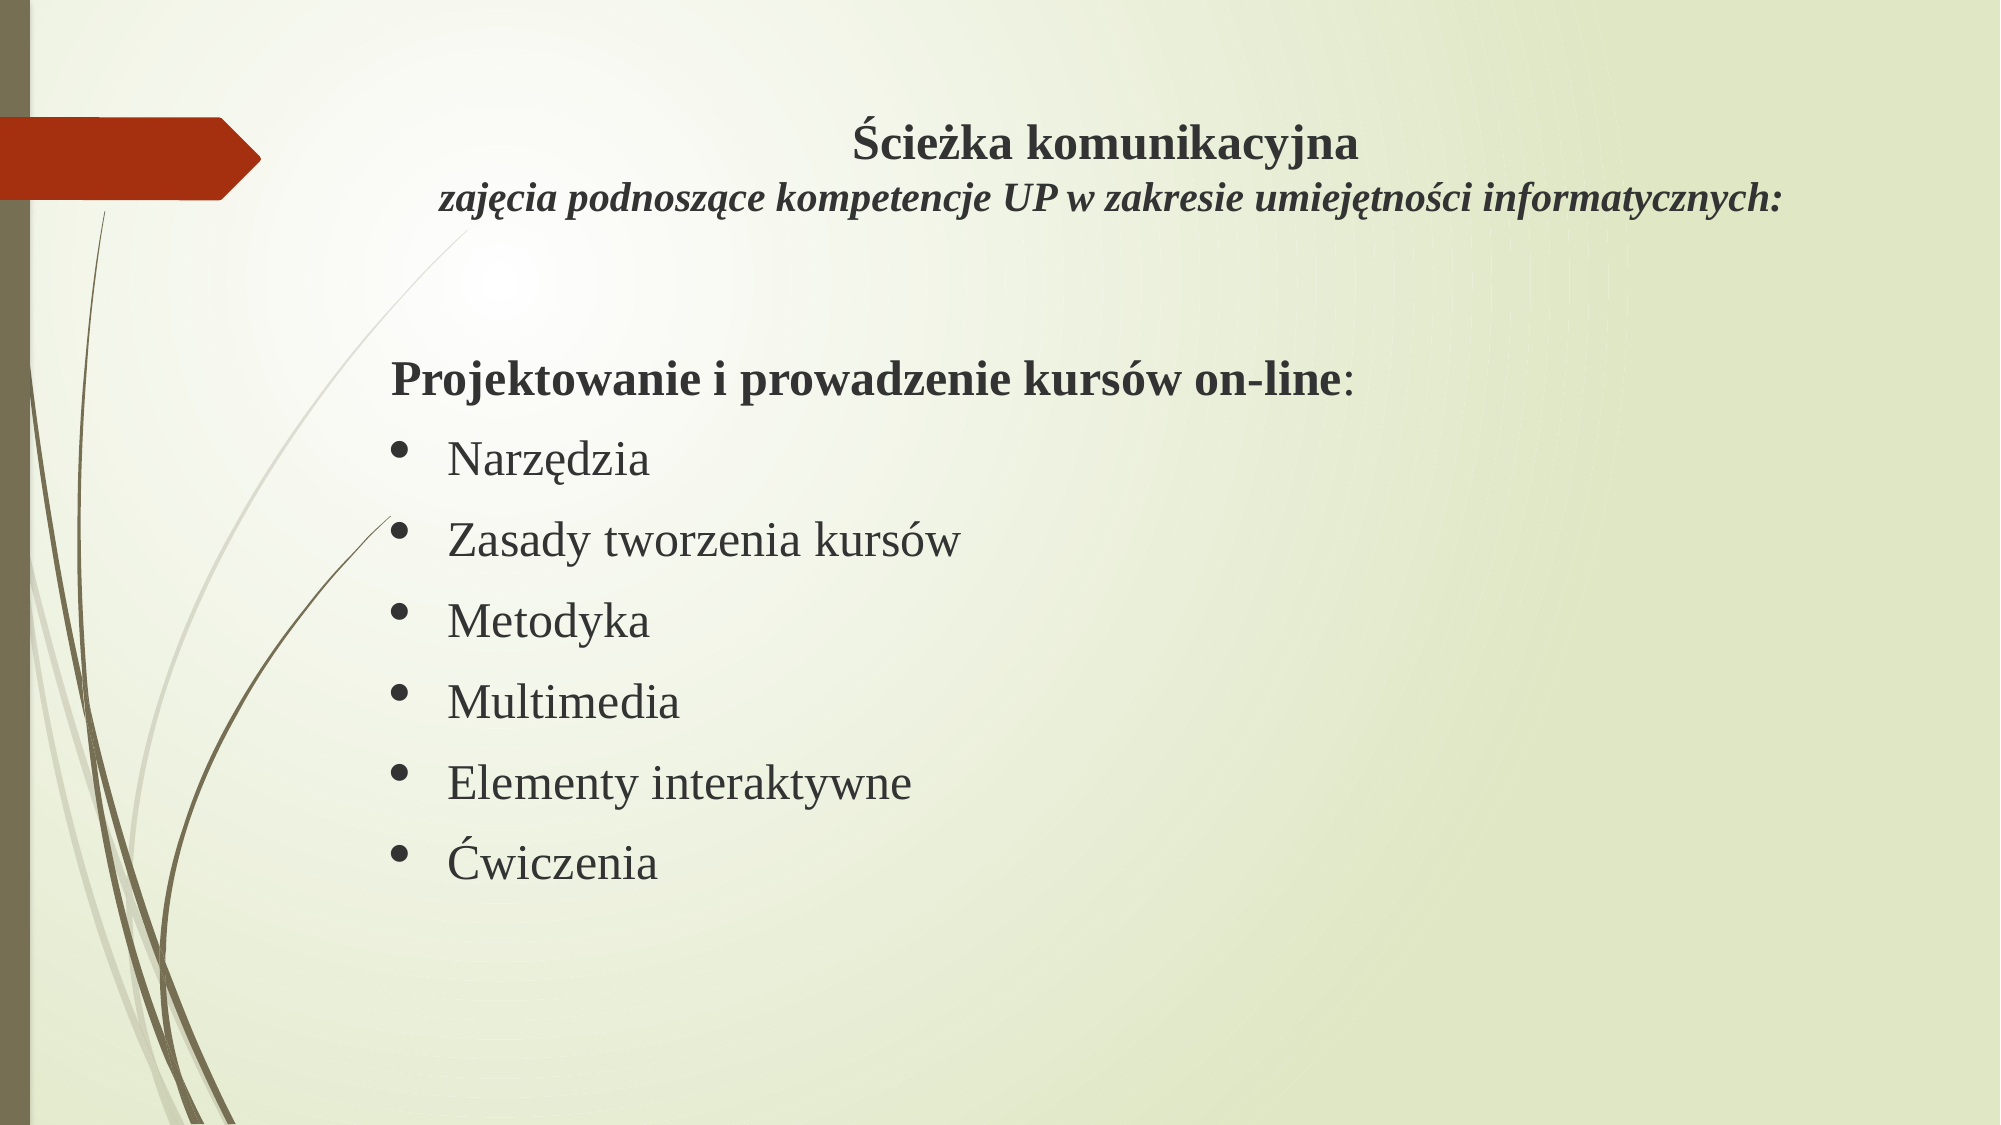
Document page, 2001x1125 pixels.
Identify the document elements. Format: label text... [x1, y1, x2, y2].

title Ścieżka komunikacyjna zajęcia podnoszące kompetencje UP w zakresie umiejętności informatycznych: [337, 102, 1888, 260]
text_box Projektowanie i prowadzenie kursów on-line: Narzędzia Zasady tworzenia kursów Metodyka Multimedia Elementy interaktywne Ćwiczenia [376, 334, 1799, 898]
